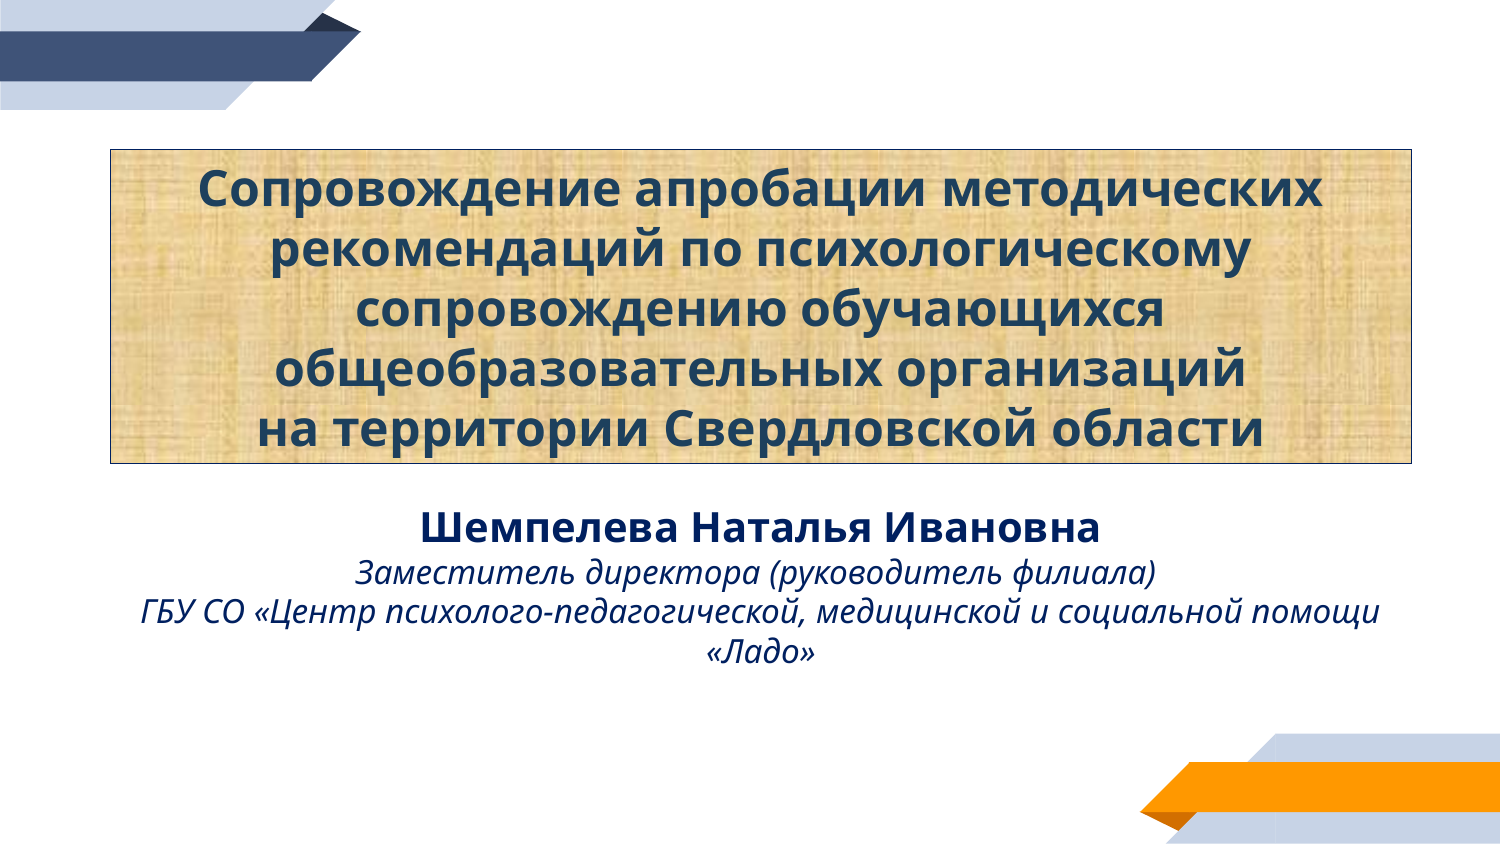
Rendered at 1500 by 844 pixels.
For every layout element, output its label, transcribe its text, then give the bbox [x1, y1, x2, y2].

title Шемпелева Наталья Ивановна Заместитель директора (руководитель филиала) ГБУ СО «Центр психолого-педагогической, медицинской и социальной помощи «Ладо» [106, 437, 1416, 734]
text_box Сопровождение апробации методических рекомендаций по психологическому сопровождению обучающихся общеобразовательных организаций на территории Свердловской области [110, 149, 1412, 464]
